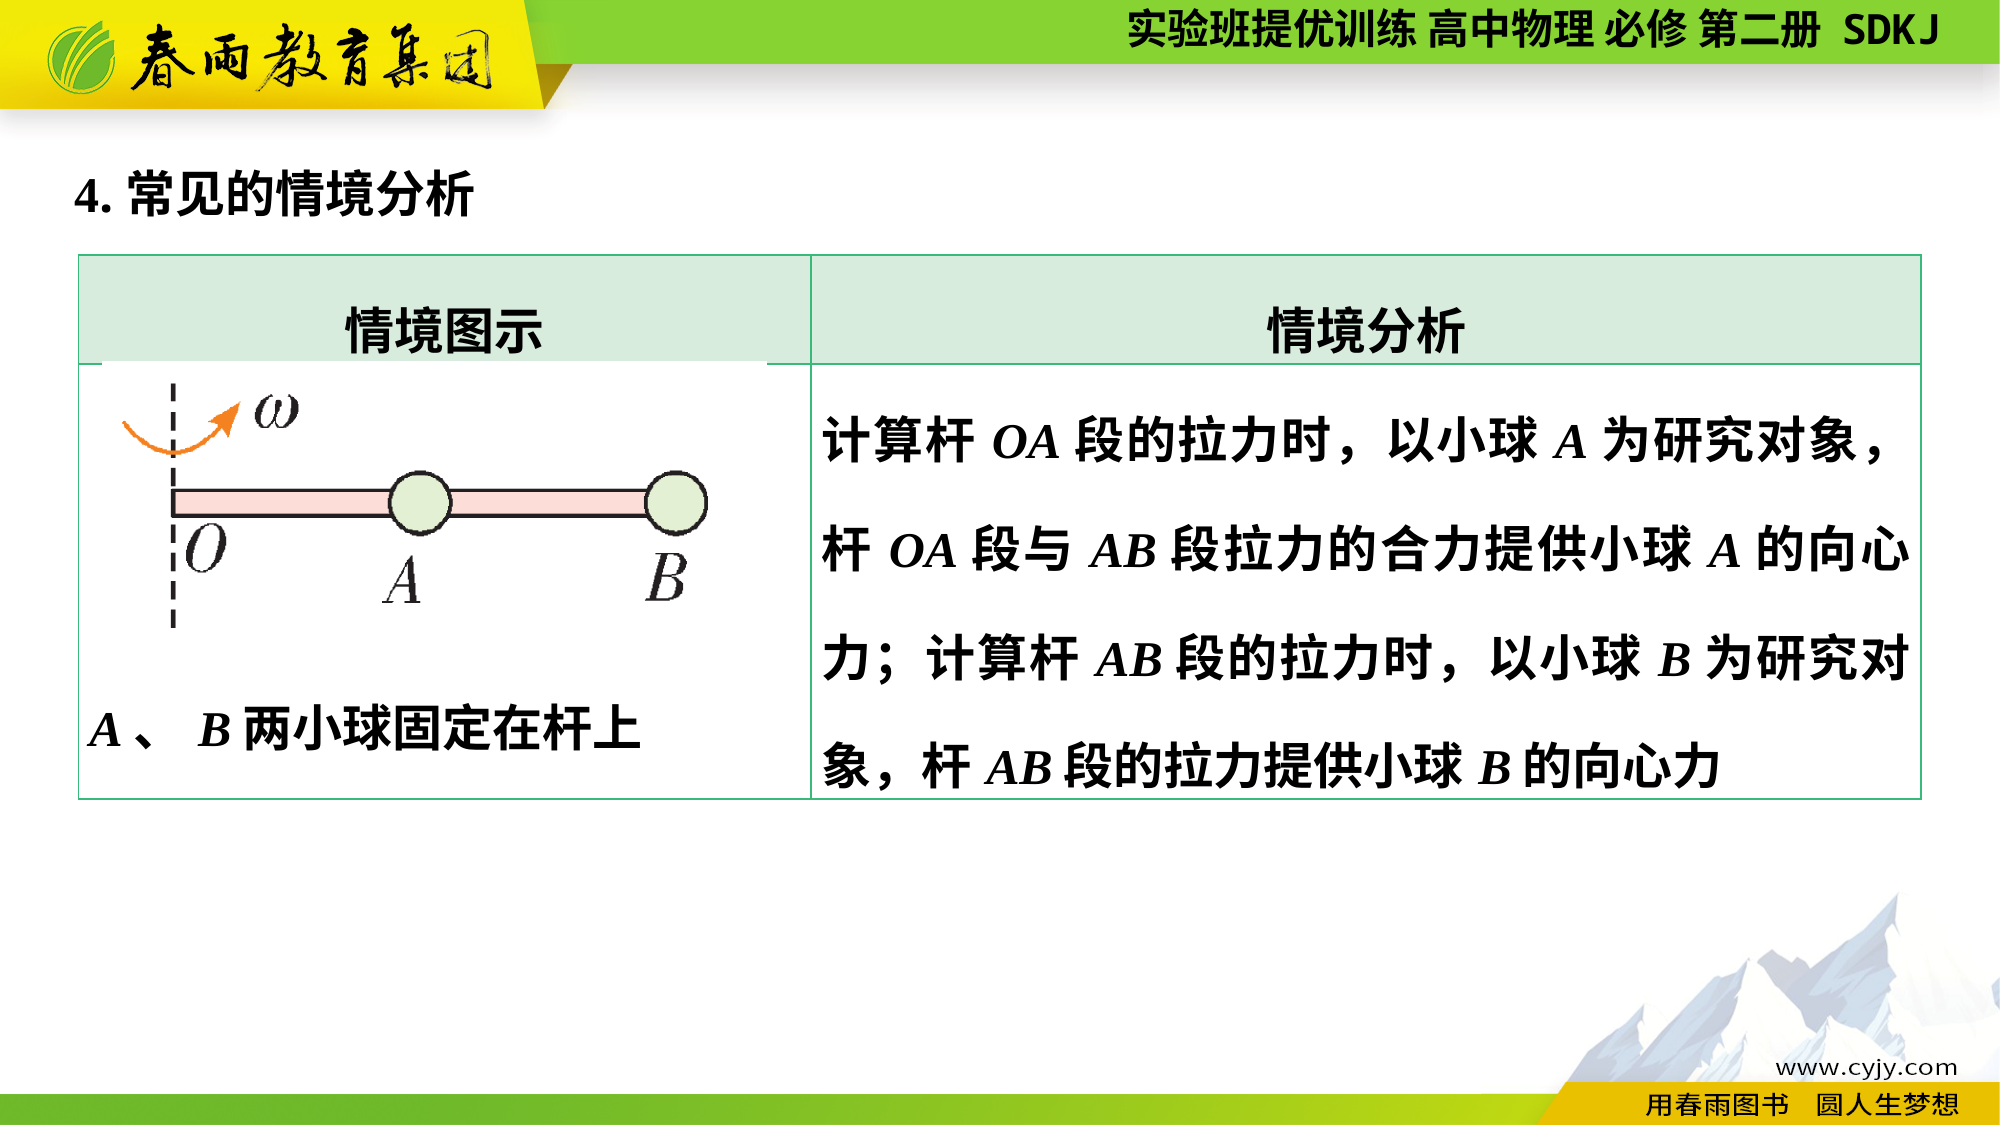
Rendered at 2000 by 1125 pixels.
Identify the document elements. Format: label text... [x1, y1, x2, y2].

picture [0, 0, 2000, 1125]
table_cell 计算杆OA段的拉力时，以小球A为研究对象，杆OA段与AB段拉力的合力提供小球A的向心力；计算杆AB段的拉力时，以小球B为研究对象，杆AB段的拉力提供小球B的向心力 [812, 365, 1920, 798]
table_header 情境分析 [812, 256, 1920, 363]
table_cell A、B两小球固定在杆上 [79, 365, 810, 798]
table_header 情境图示 [79, 256, 810, 363]
list 4.常见的情境分析 [59, 125, 1944, 220]
